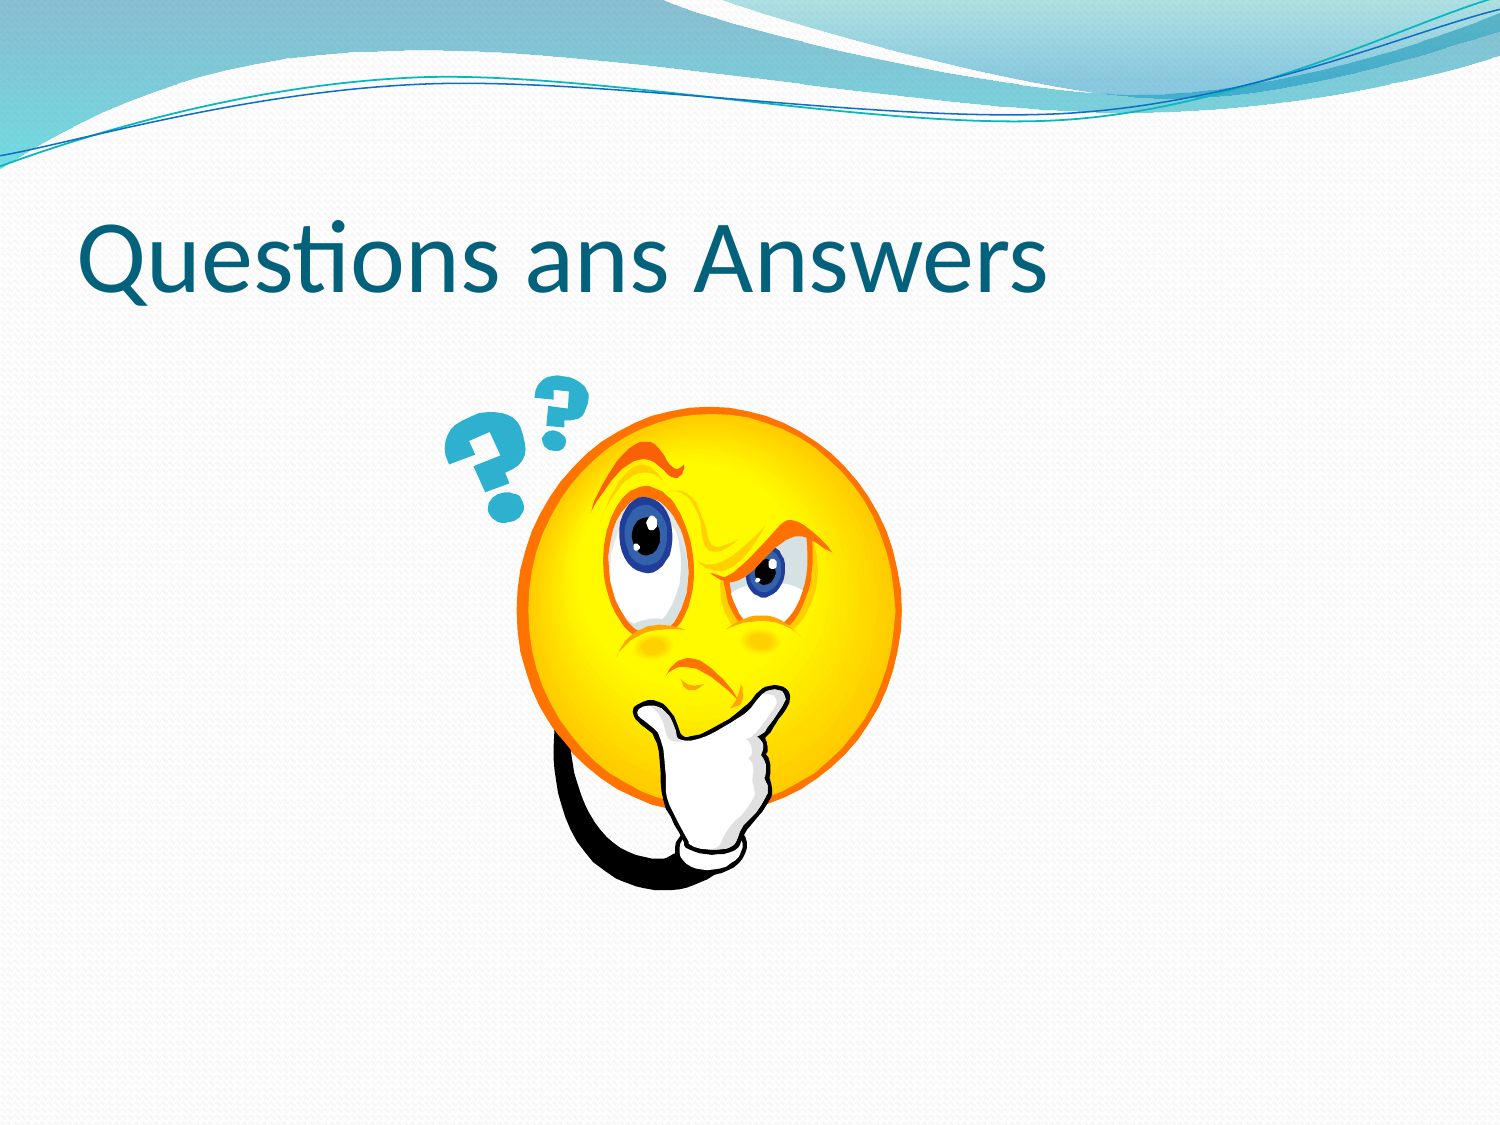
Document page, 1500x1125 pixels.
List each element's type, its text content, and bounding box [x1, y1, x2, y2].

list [442, 373, 904, 892]
title Questions ans Answers [76, 125, 1427, 313]
